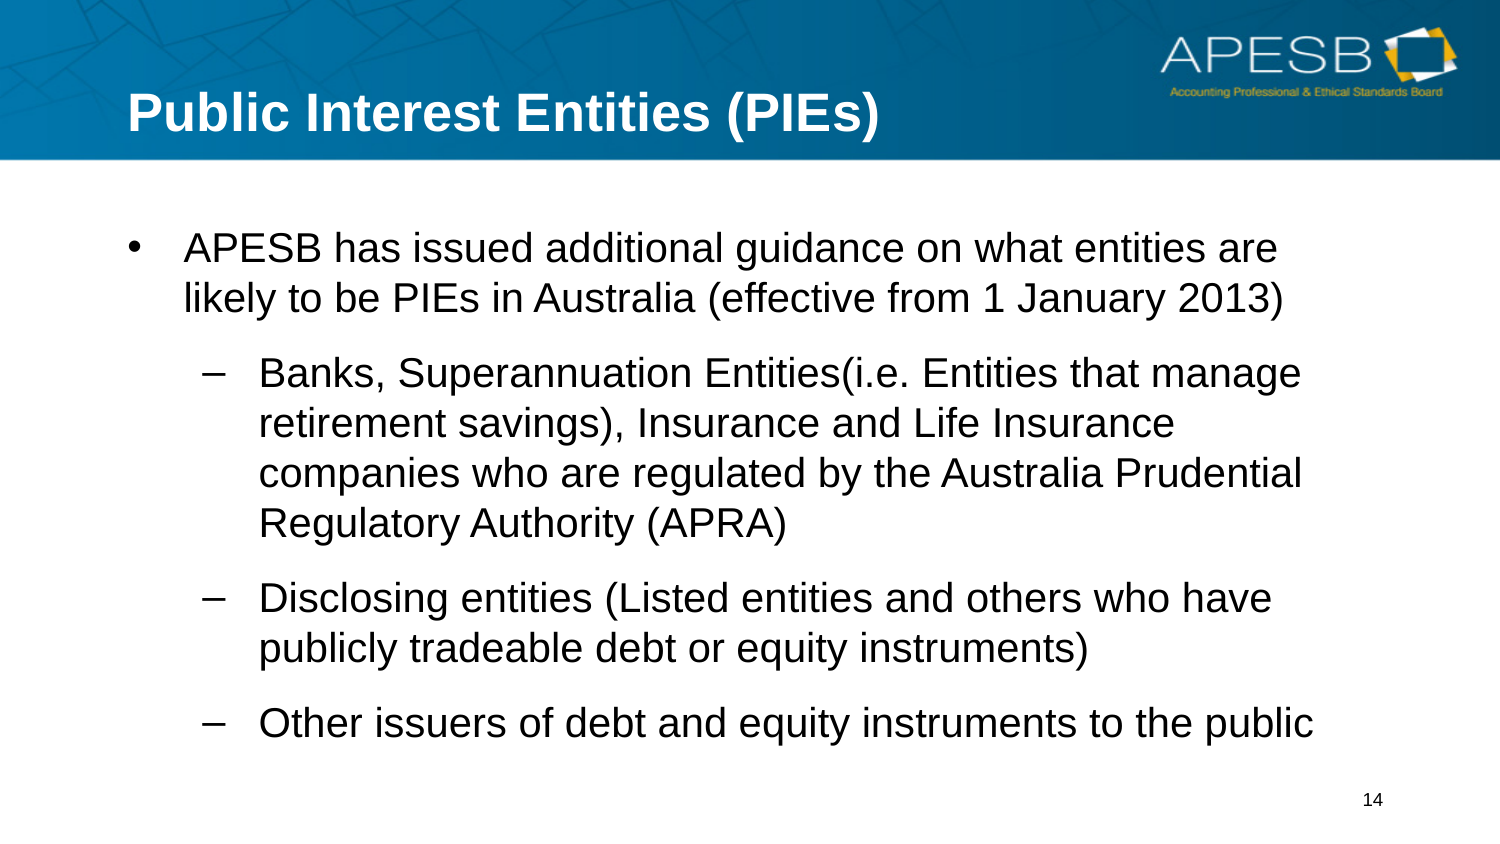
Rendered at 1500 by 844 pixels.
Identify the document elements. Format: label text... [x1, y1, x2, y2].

text_box APESB has issued additional guidance on what entities are likely to be PIEs in Australia (effective from 1 January 2013) Banks, Superannuation Entities(i.e. Entities that manage retirement savings), Insurance and Life Insurance companies who are regulated by the Australia Prudential Regulatory Authority (APRA) Disclosing entities (Listed entities and others who have publicly tradeable debt or equity instruments) Other issuers of debt and equity instruments to the public [112, 213, 1388, 777]
picture [1388, 88, 1407, 96]
picture [0, 159, 1500, 844]
picture [1412, 87, 1442, 96]
title Public Interest Entities (PIEs) [112, 37, 1388, 150]
picture [1388, 28, 1457, 82]
